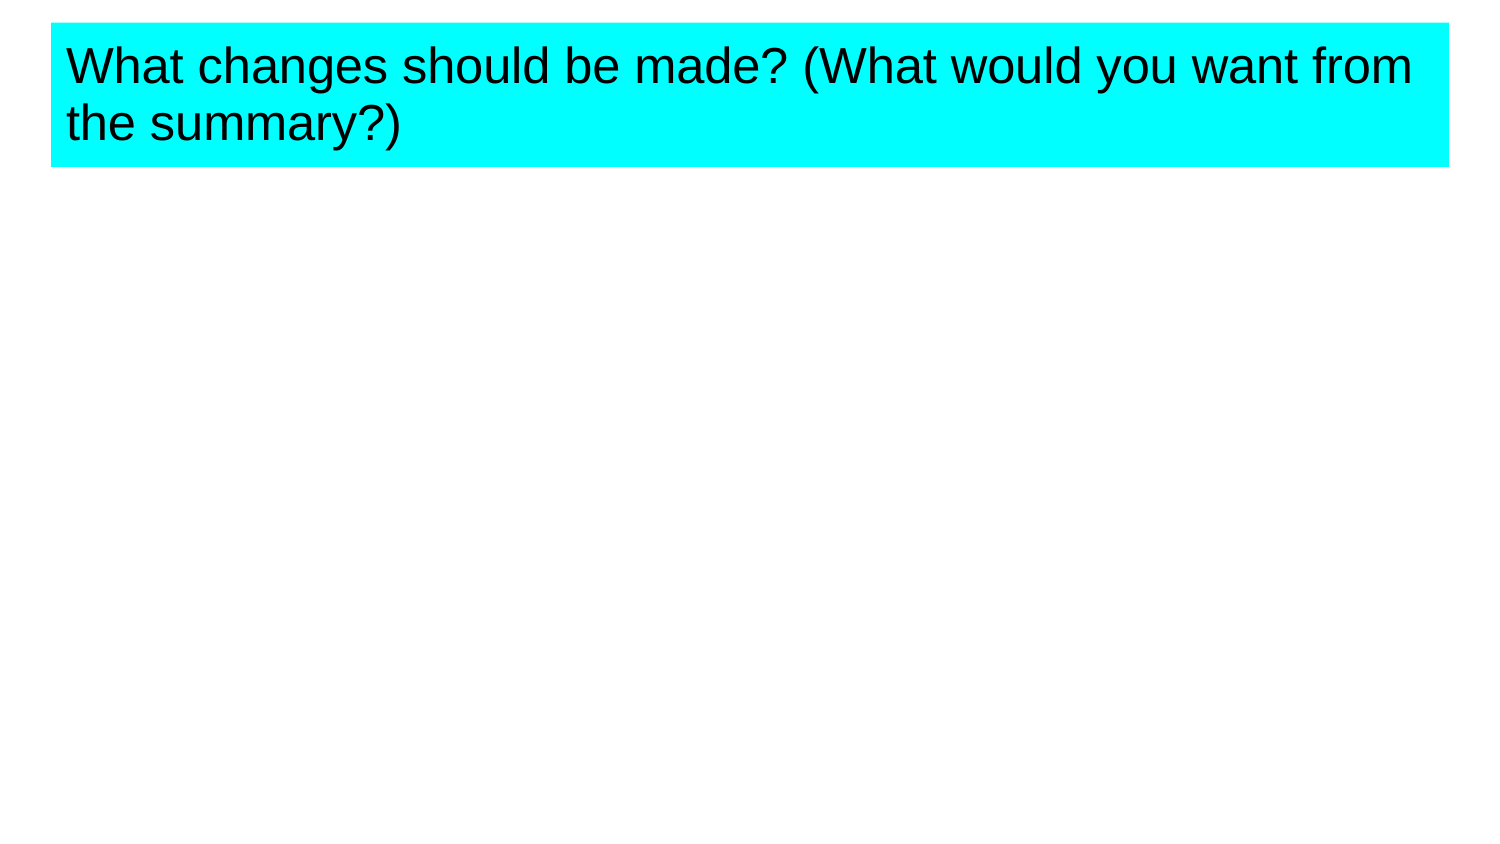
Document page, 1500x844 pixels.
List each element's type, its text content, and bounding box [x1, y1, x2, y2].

title What changes should be made? (What would you want from the summary?) [51, 22, 1449, 167]
